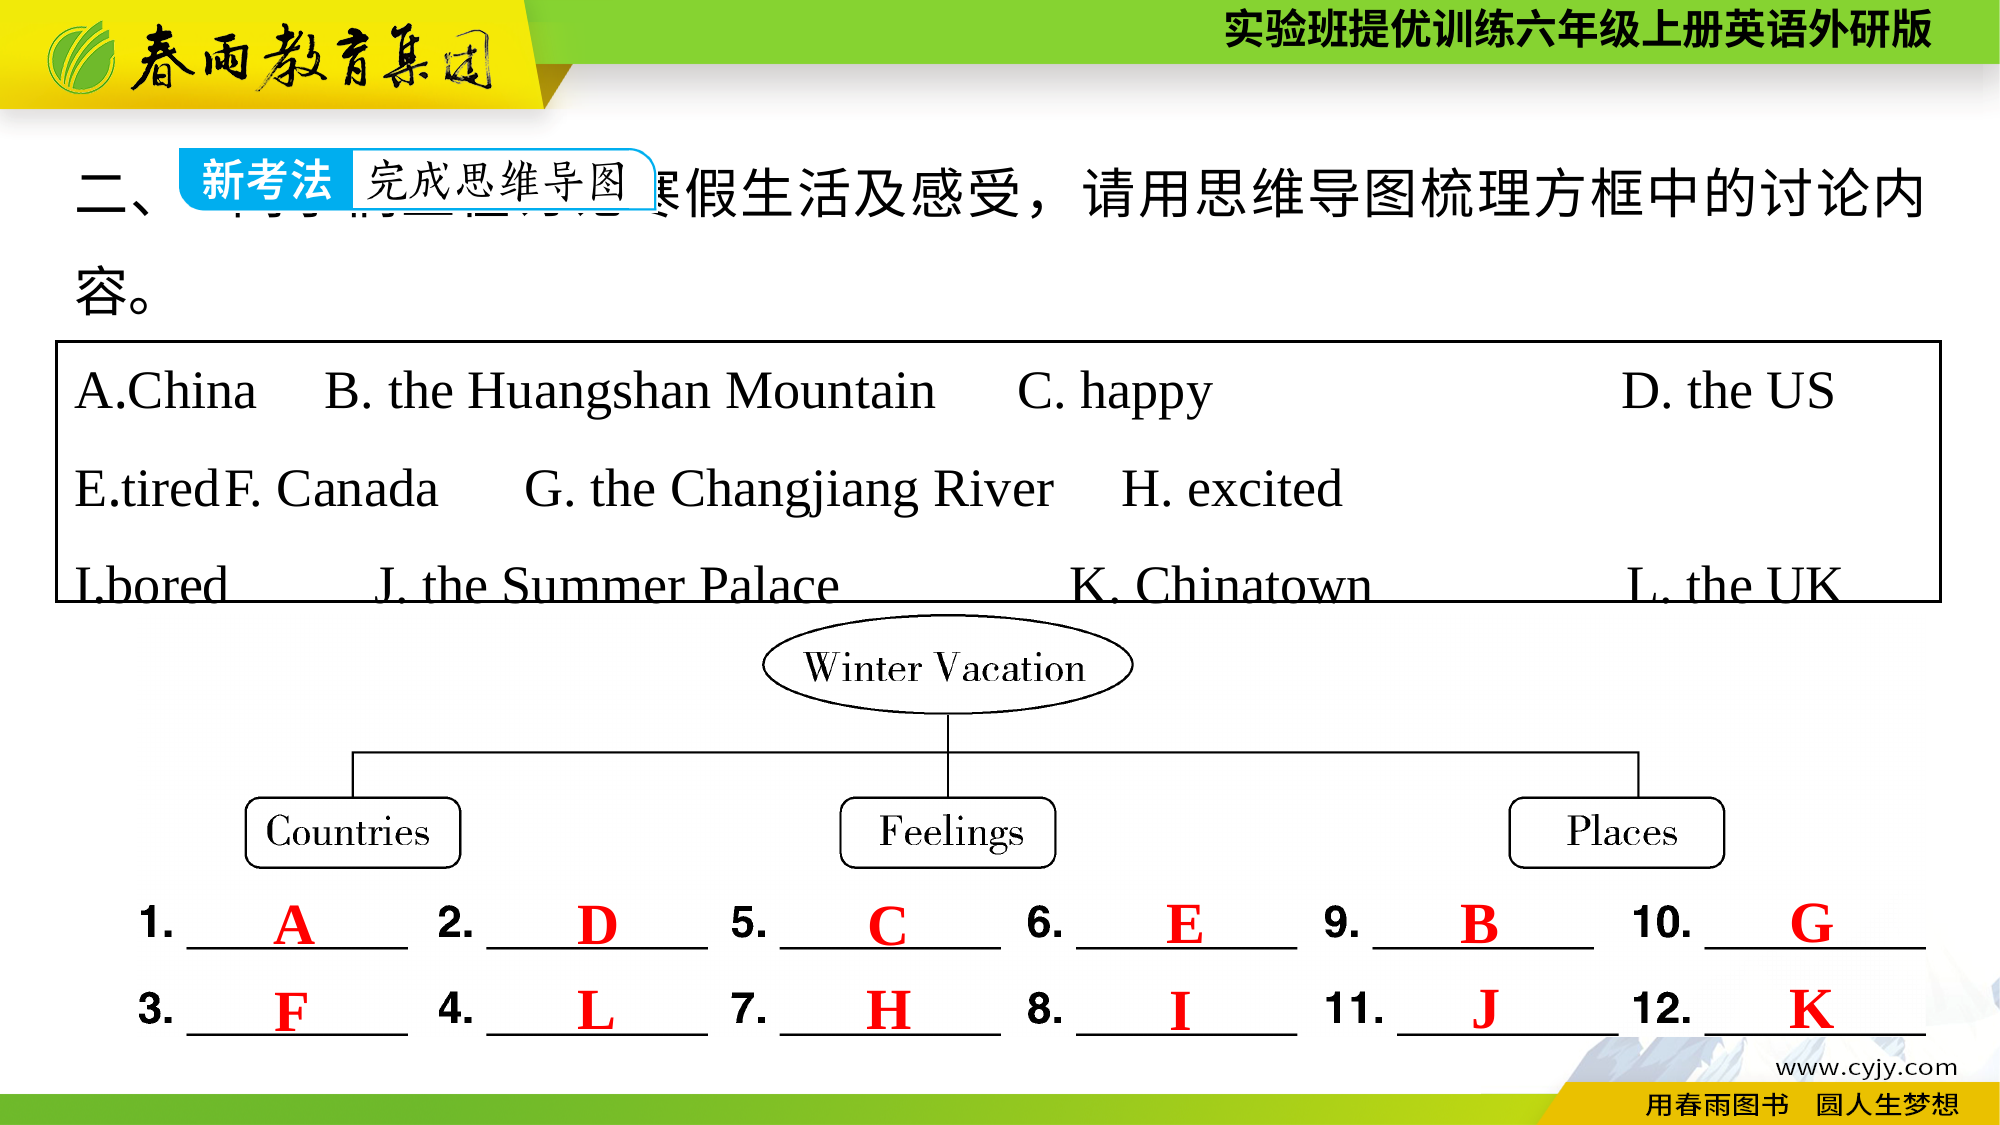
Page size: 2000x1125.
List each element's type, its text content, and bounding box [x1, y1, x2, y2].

text_box [56, 341, 1941, 602]
picture [0, 0, 2000, 1125]
list 二、 同学们正在讨论寒假生活及感受，请用思维导图梳理方框中的讨论内容。 A.China B. the Huangshan Mountain C. happy D. the US E.tired F. Canada G. the Changjiang River H. excited I.bored J. the Summer Palace K. Chinatown L. the UK [59, 119, 1944, 615]
